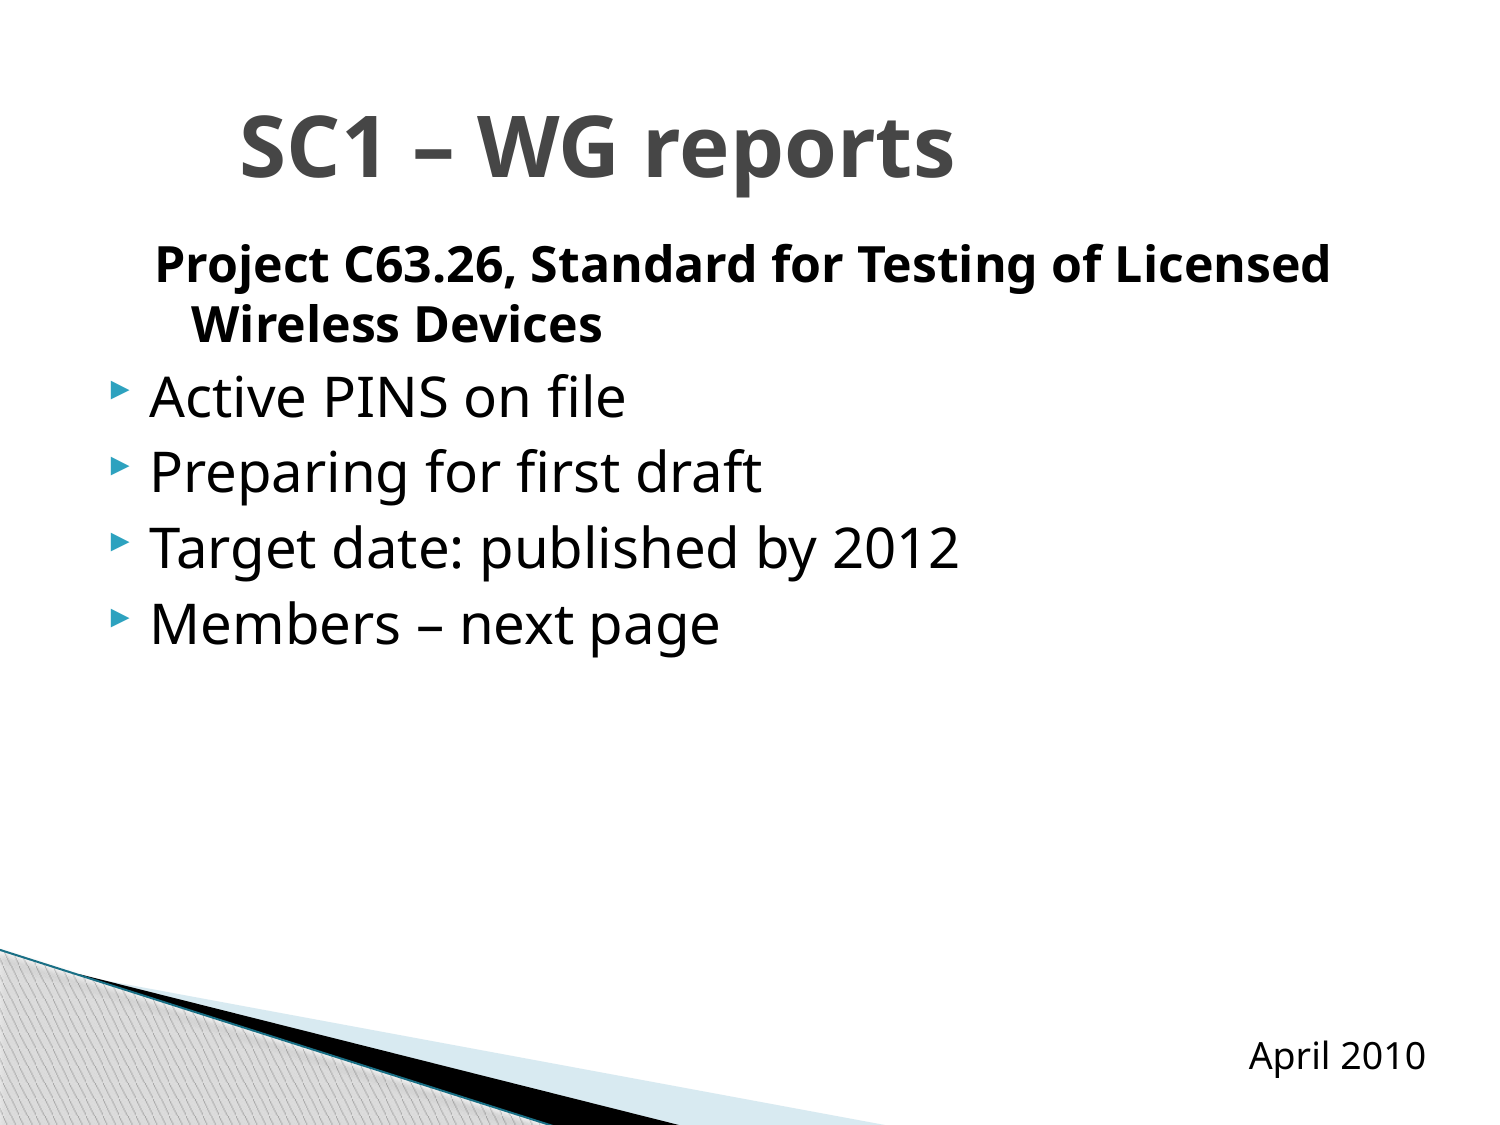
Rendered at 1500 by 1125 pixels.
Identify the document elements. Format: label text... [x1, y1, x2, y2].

list Project C63.26, Standard for Testing of Licensed Wireless Devices Active PINS on file Preparing for first draft Target date: published by 2012 Members – next page [75, 224, 1425, 1013]
text_box April 2010 [1233, 1024, 1442, 1085]
title SC1 – WG reports [75, 75, 1425, 213]
